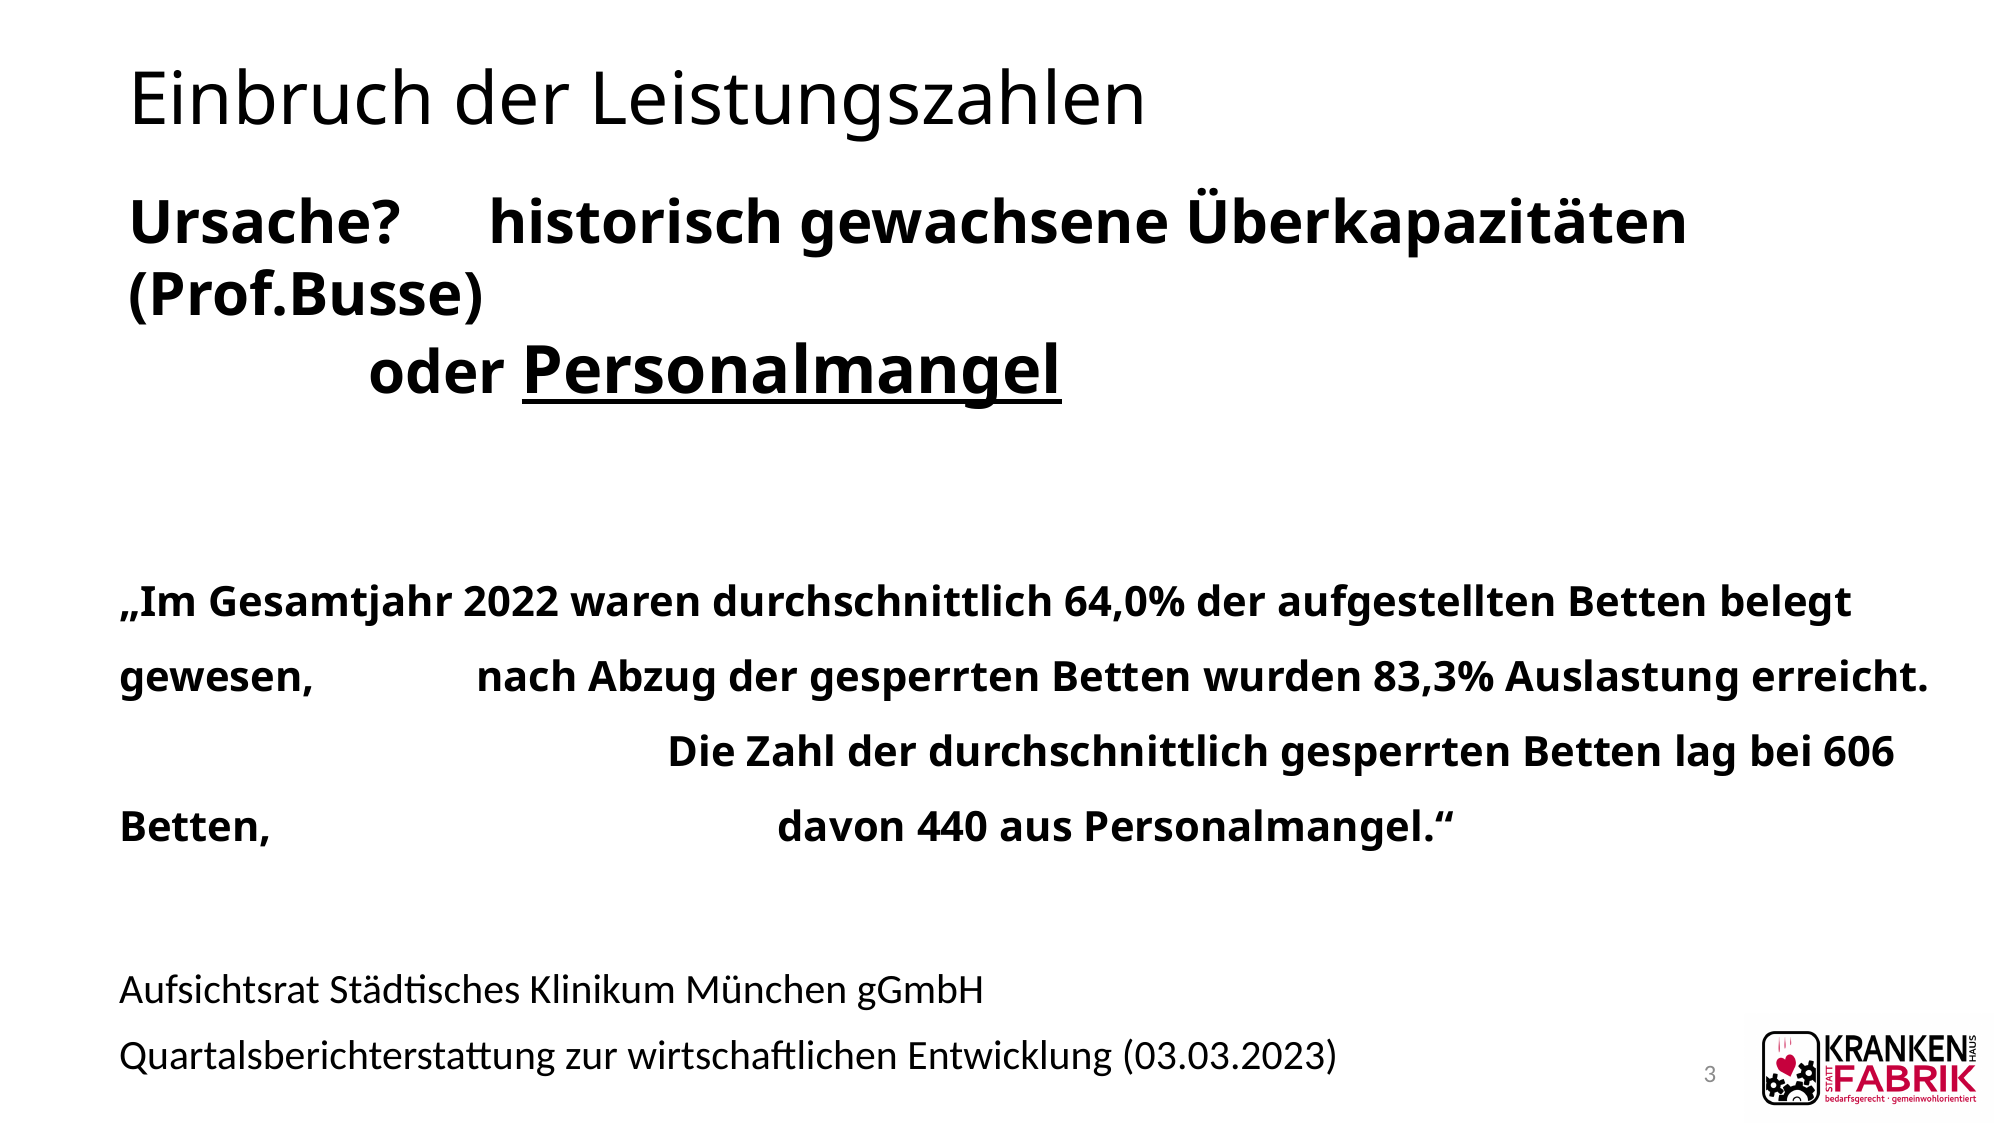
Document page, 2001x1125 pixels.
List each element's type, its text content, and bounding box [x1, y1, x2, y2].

list „Im Gesamtjahr 2022 waren durchschnittlich 64,0% der aufgestellten Betten belegt gewesen, nach Abzug der gesperrten Betten wurden 83,3% Auslastung erreicht. Die Zahl der durchschnittlich gesperrten Betten lag bei 606 Betten, davon 440 aus Personalmangel.“ Aufsichtsrat Städtisches Klinikum München gGmbH Quartalsberichterstattung zur wirtschaftlichen Entwicklung (03.03.2023) [104, 476, 1980, 1105]
slide_number 3 [1281, 1042, 1731, 1103]
title Einbruch der Leistungszahlen a Ursache? historisch gewachsene Überkapazitäten (Prof.Busse) oder Personalmangel [113, 43, 1839, 415]
picture [1744, 1013, 1994, 1123]
